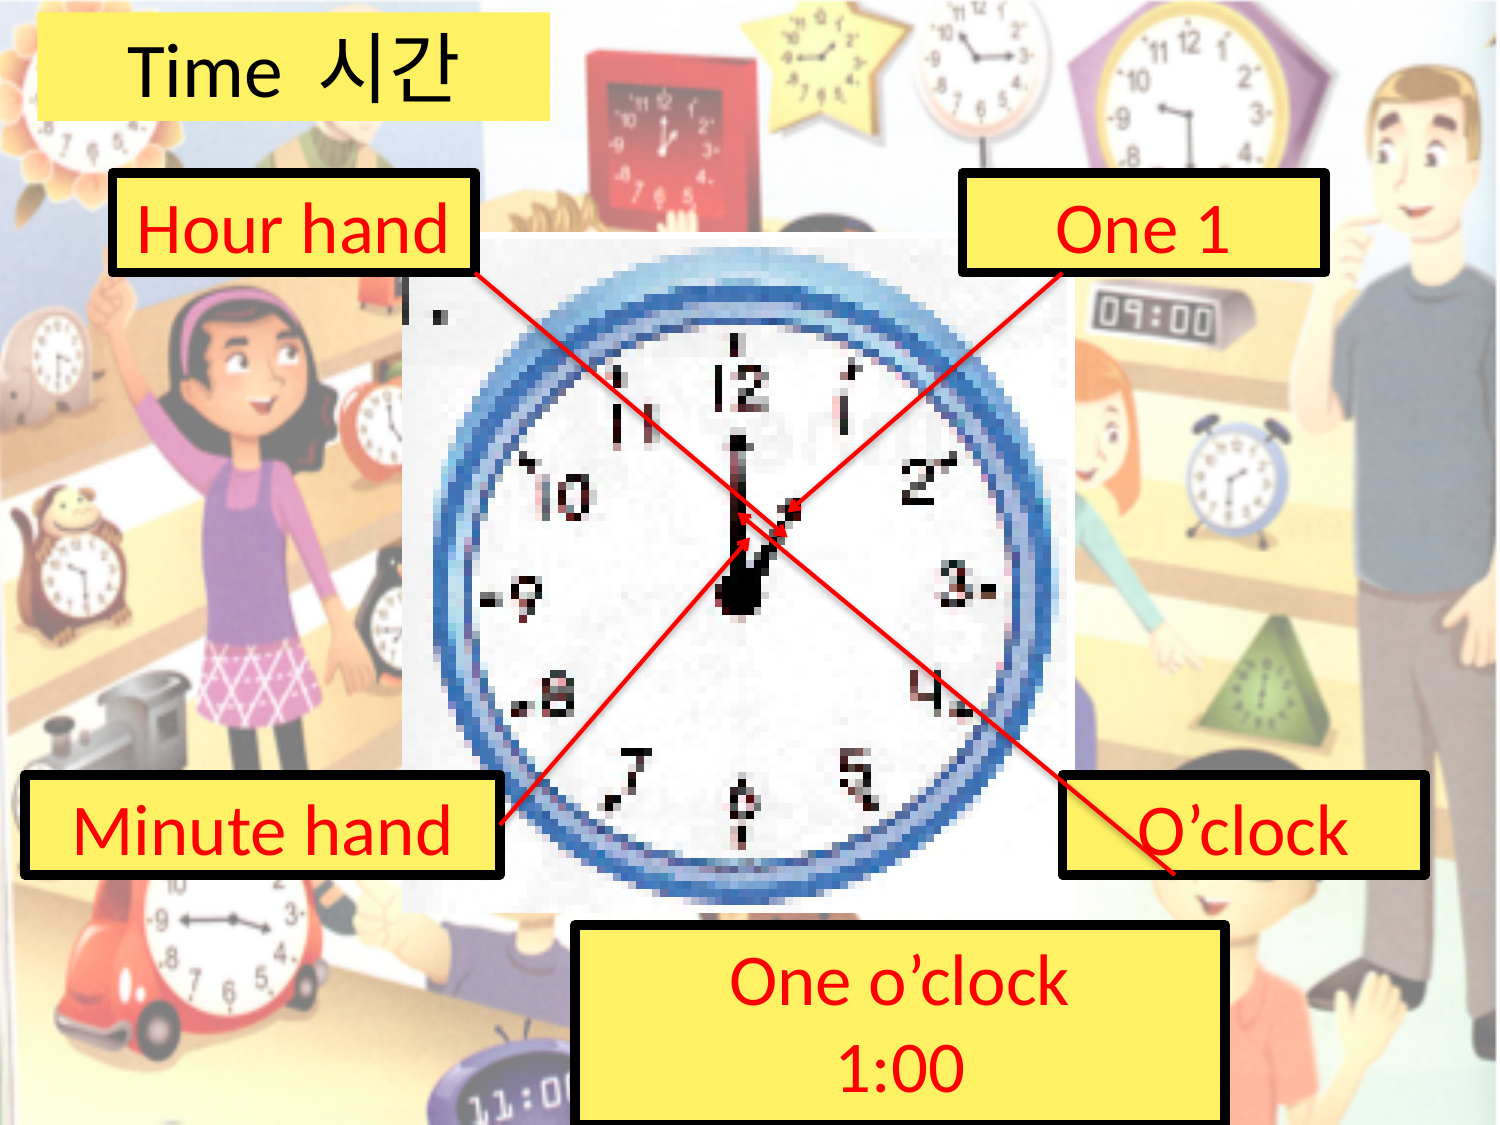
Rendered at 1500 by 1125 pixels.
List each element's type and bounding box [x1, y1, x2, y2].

picture [0, 0, 1500, 1125]
text_box [737, 512, 1426, 876]
text_box [787, 172, 1326, 510]
text_box [24, 537, 732, 876]
text_box [112, 172, 786, 535]
